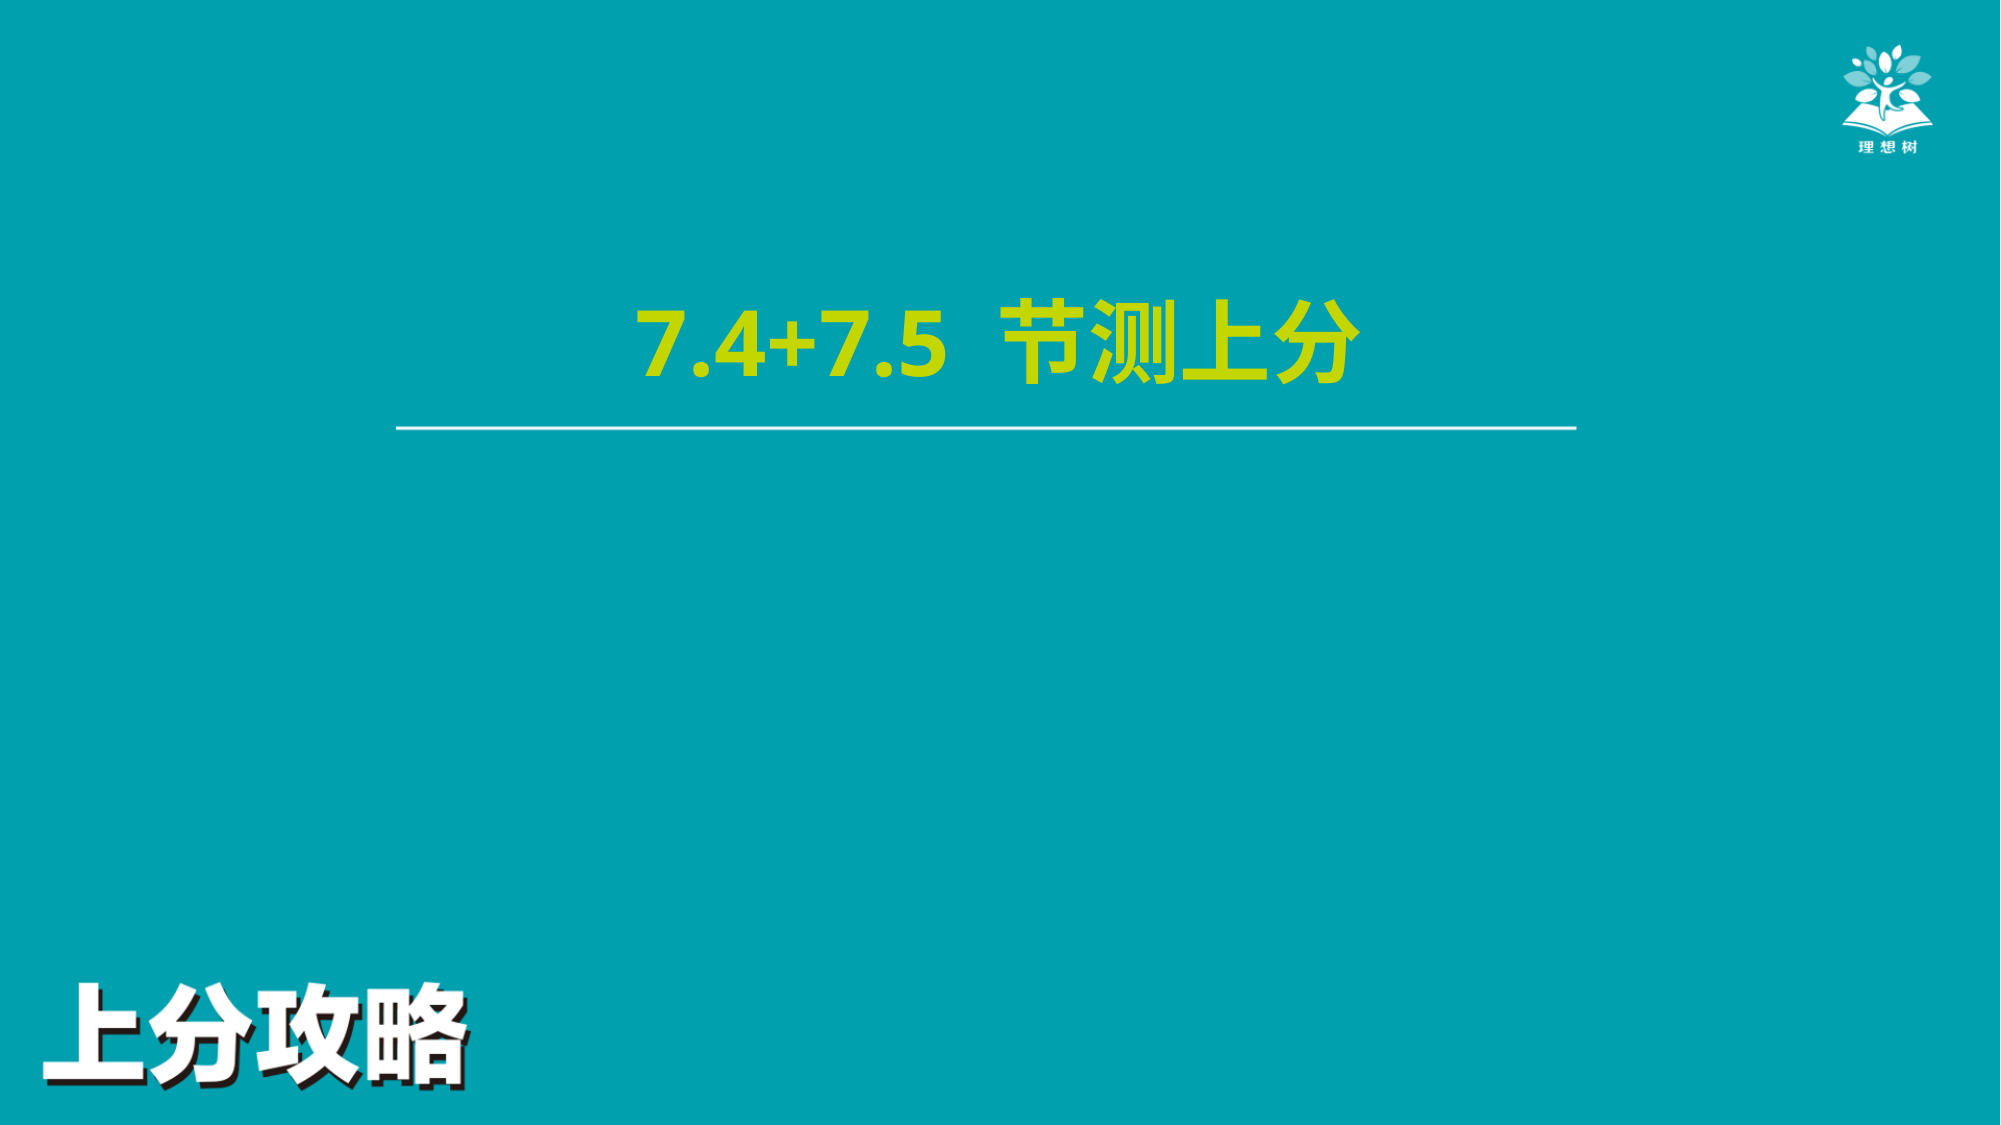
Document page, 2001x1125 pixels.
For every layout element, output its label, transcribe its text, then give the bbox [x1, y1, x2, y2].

text_box 7.4+7.5 节测上分 [0, 265, 2000, 413]
picture [0, 413, 2000, 1125]
picture [0, 0, 2000, 265]
